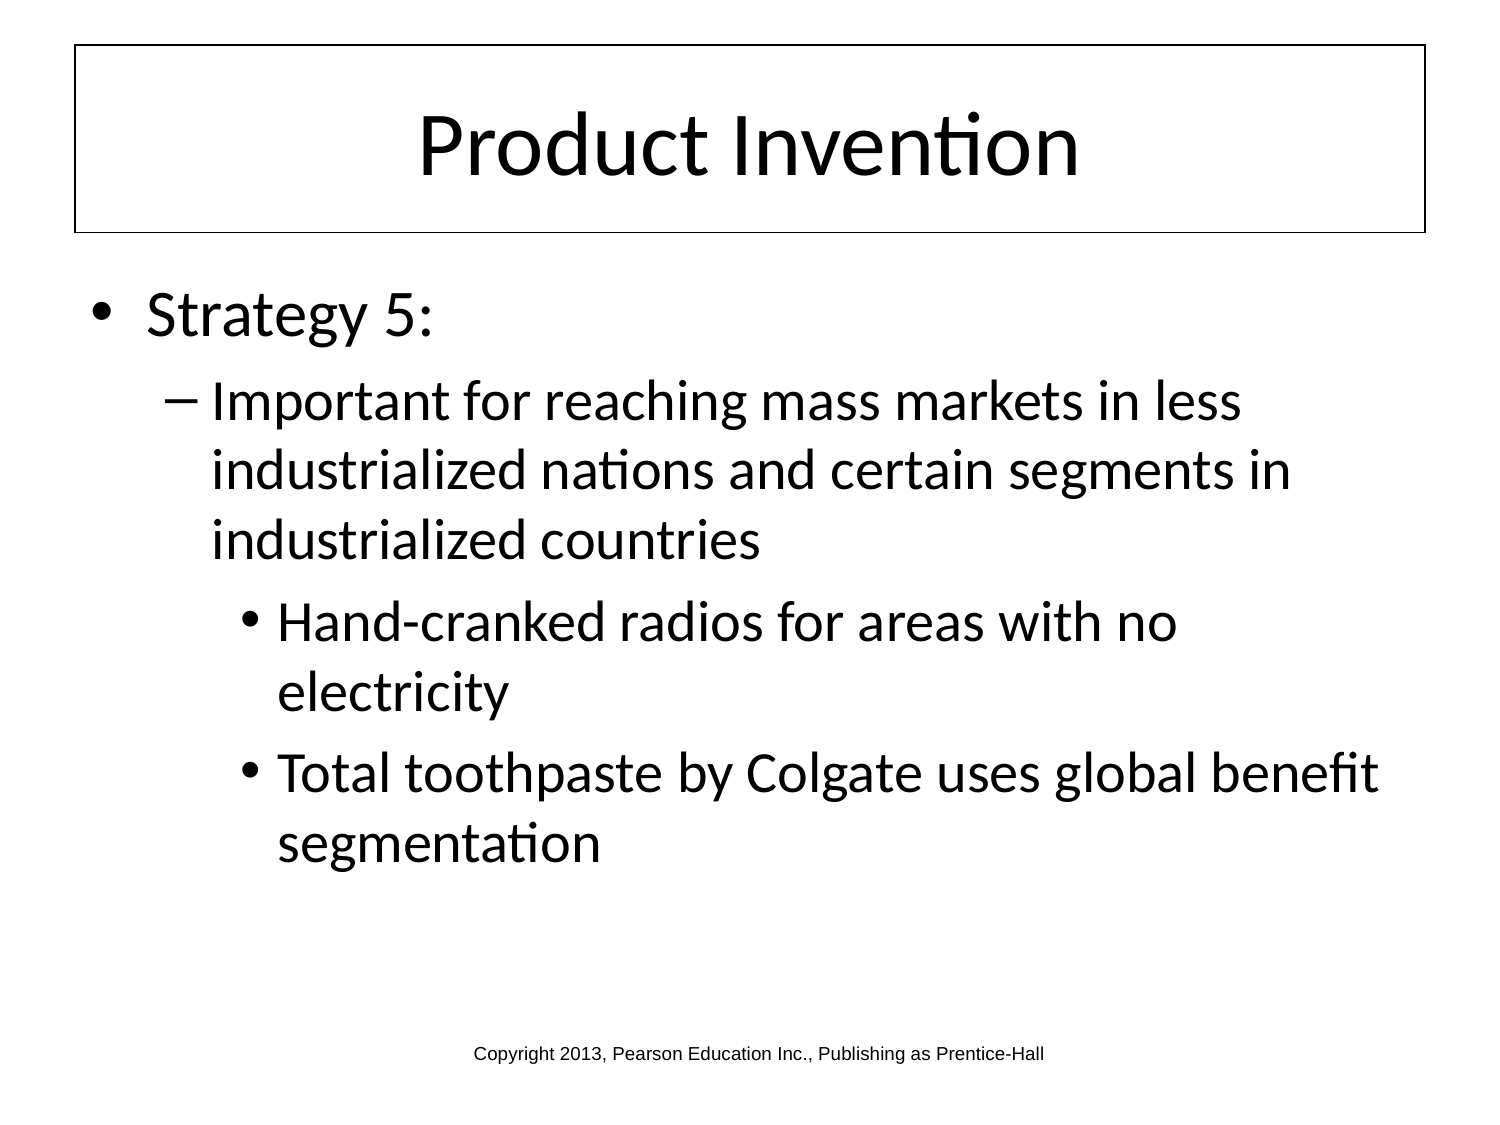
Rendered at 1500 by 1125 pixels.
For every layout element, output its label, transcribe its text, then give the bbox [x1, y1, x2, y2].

list Strategy 5: Important for reaching mass markets in less industrialized nations and certain segments in industrialized countries Hand-cranked radios for areas with no electricity Total toothpaste by Colgate uses global benefit segmentation [74, 262, 1426, 1006]
text_box Copyright 2013, Pearson Education Inc., Publishing as Prentice-Hall [459, 1033, 1059, 1094]
title Product Invention [74, 44, 1426, 233]
